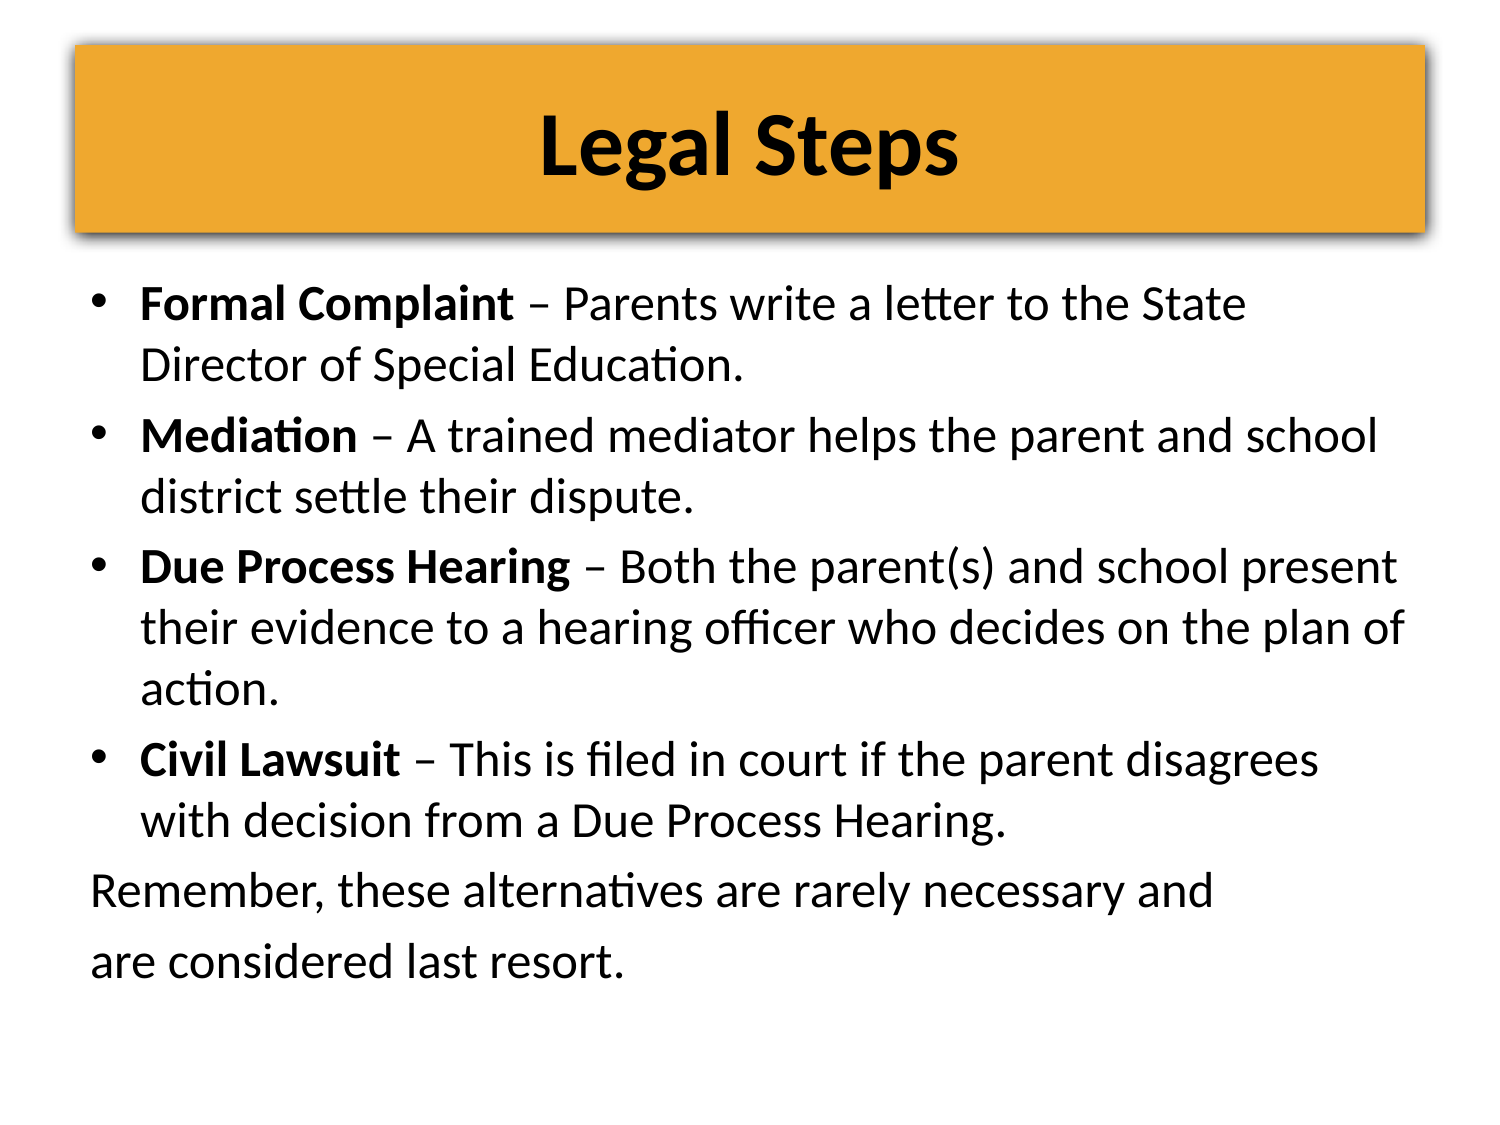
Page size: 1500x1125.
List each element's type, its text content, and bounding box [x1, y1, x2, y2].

list Formal Complaint – Parents write a letter to the State Director of Special Education. Mediation – A trained mediator helps the parent and school district settle their dispute. Due Process Hearing – Both the parent(s) and school present their evidence to a hearing officer who decides on the plan of action. Civil Lawsuit – This is filed in court if the parent disagrees with decision from a Due Process Hearing. Remember, these alternatives are rarely necessary and are considered last resort. [75, 262, 1425, 1005]
title Legal Steps [75, 45, 1425, 233]
